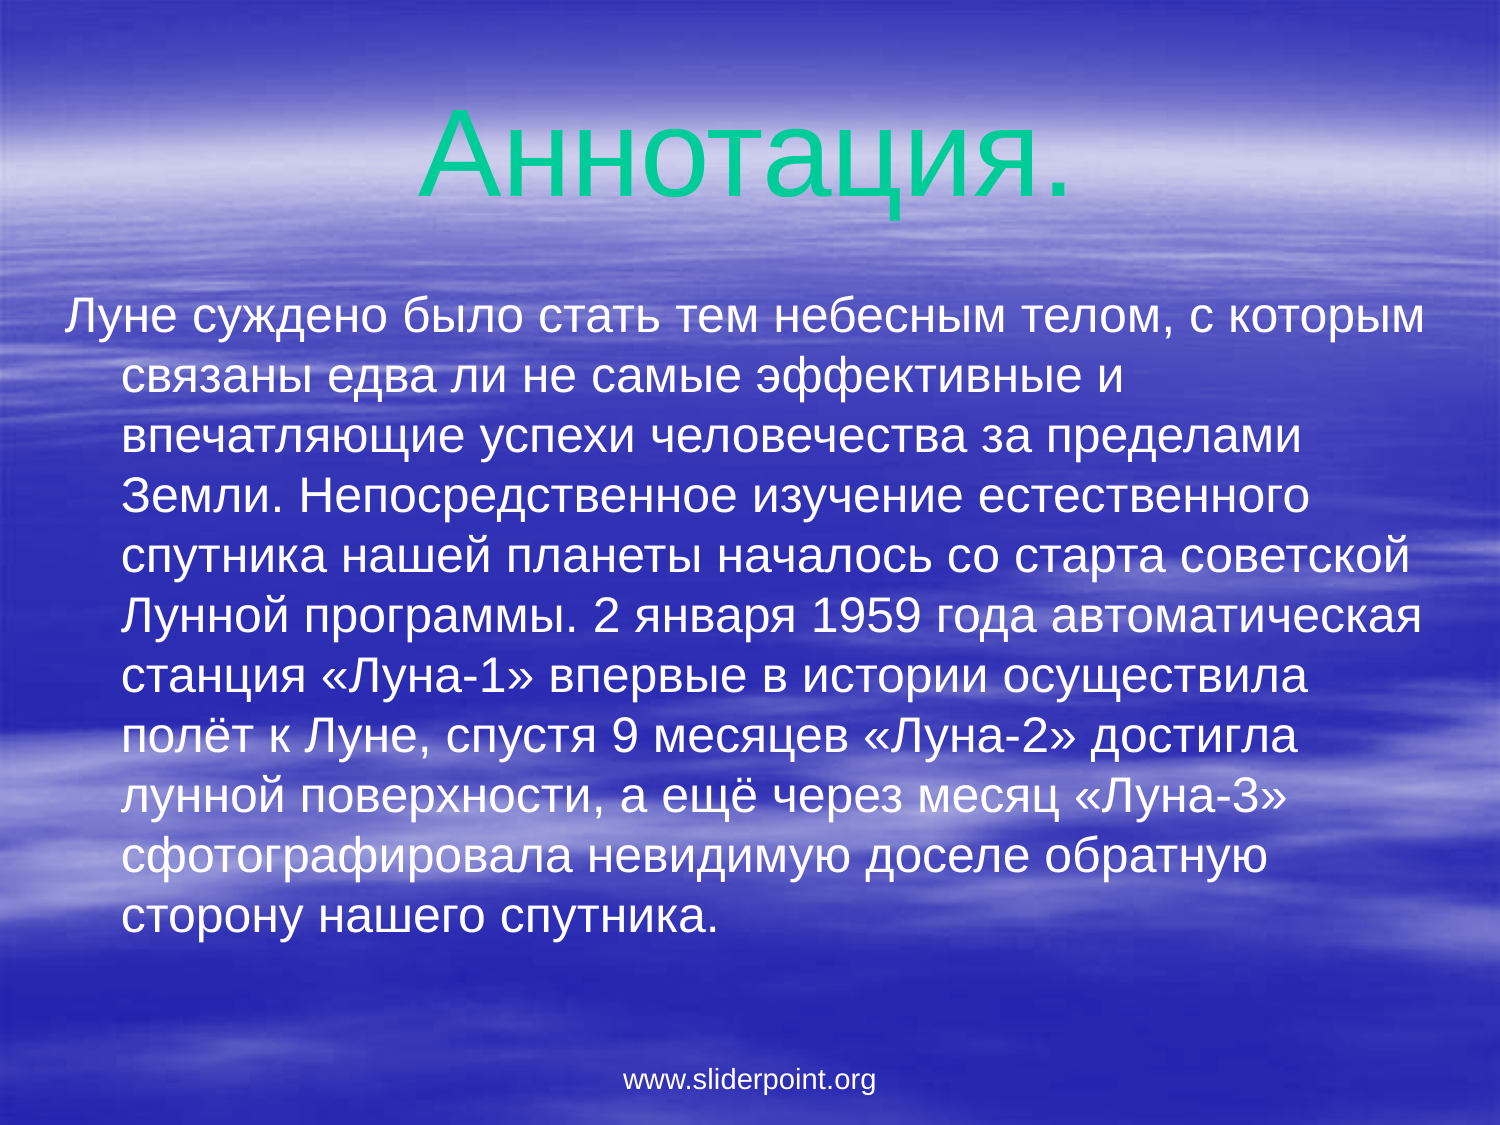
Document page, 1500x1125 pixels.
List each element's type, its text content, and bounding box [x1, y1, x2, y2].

list Луне суждено было стать тем небесным телом, с которым связаны едва ли не самые эффективные и впечатляющие успехи человечества за пределами Земли. Непосредственное изучение естественного спутника нашей планеты началось со старта советской Лунной программы. 2 января 1959 года автоматическая станция «Луна-1» впервые в истории осуществила полёт к Луне, спустя 9 месяцев «Луна-2» достигла лунной поверхности, а ещё через месяц «Луна-3» сфотографировала невидимую доселе обратную сторону нашего спутника. [49, 274, 1451, 1125]
footer www.sliderpoint.org [512, 1024, 988, 1103]
title Аннотация. [49, 37, 1446, 256]
